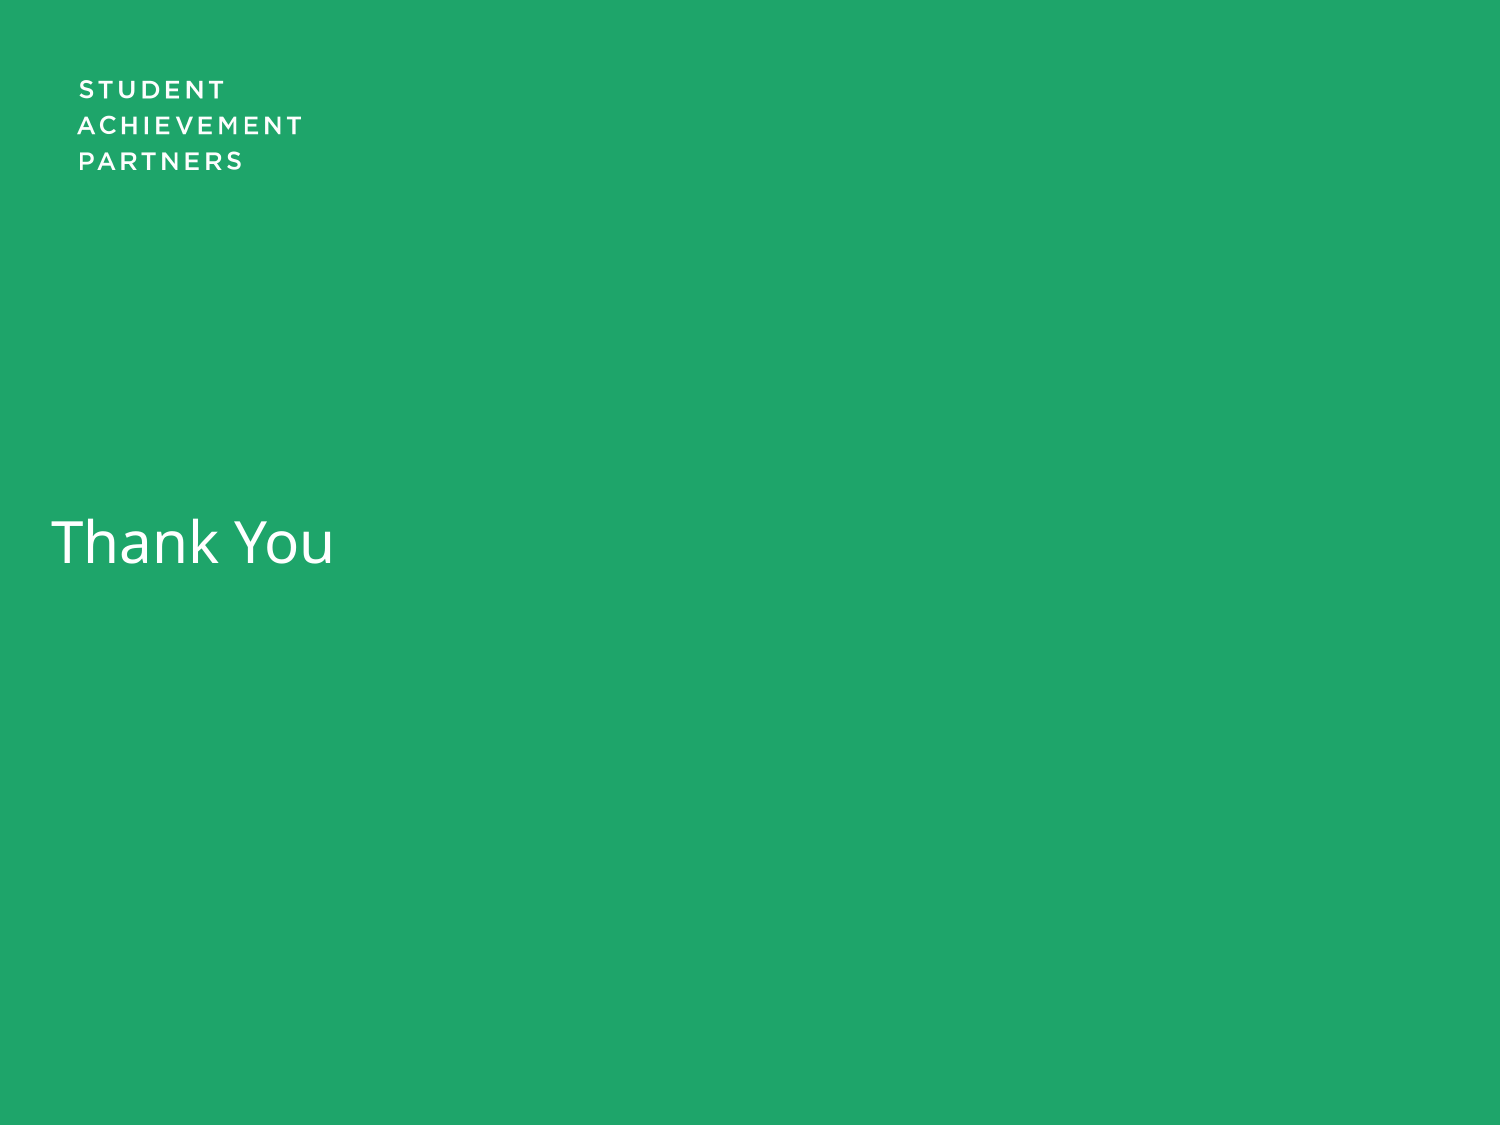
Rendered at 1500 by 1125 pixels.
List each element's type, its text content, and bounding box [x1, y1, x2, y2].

title Thank You [35, 468, 1450, 612]
picture [77, 80, 301, 170]
